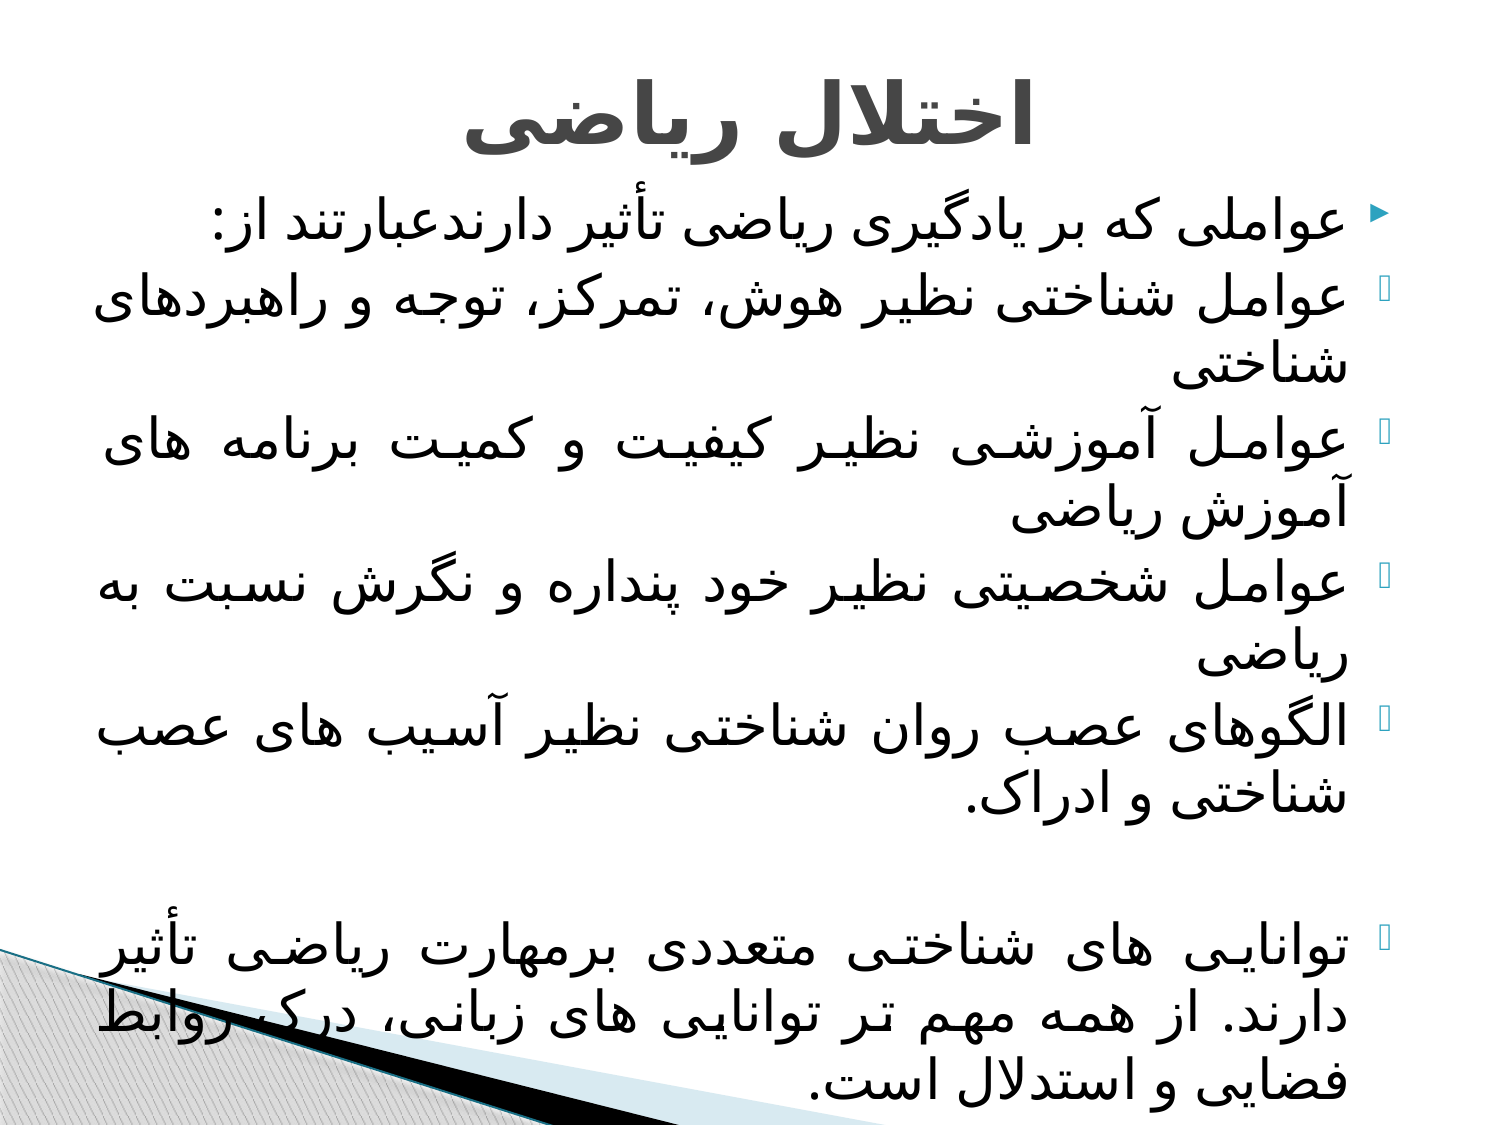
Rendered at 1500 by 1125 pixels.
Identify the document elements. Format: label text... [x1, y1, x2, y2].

title اختلال ریاضی [75, 45, 1425, 176]
list عواملی که بر یادگیری ریاضی تأثیر دارندعبارتند از: عوامل شناختی نظیر هوش، تمرکز، توجه و راهبردهای شناختی عوامل آموزشی نظیر کیفیت و کمیت برنامه های آموزش ریاضی عوامل شخصیتی نظیر خود پنداره و نگرش نسبت به ریاضی الگوهای عصب روان شناختی نظیر آسیب های عصب شناختی و ادراک. توانایی های شناختی متعددی برمهارت ریاضی تأثیر دارند. از همه مهم تر توانایی های زبانی، درک روابط فضایی و استدلال است. [75, 176, 1425, 986]
